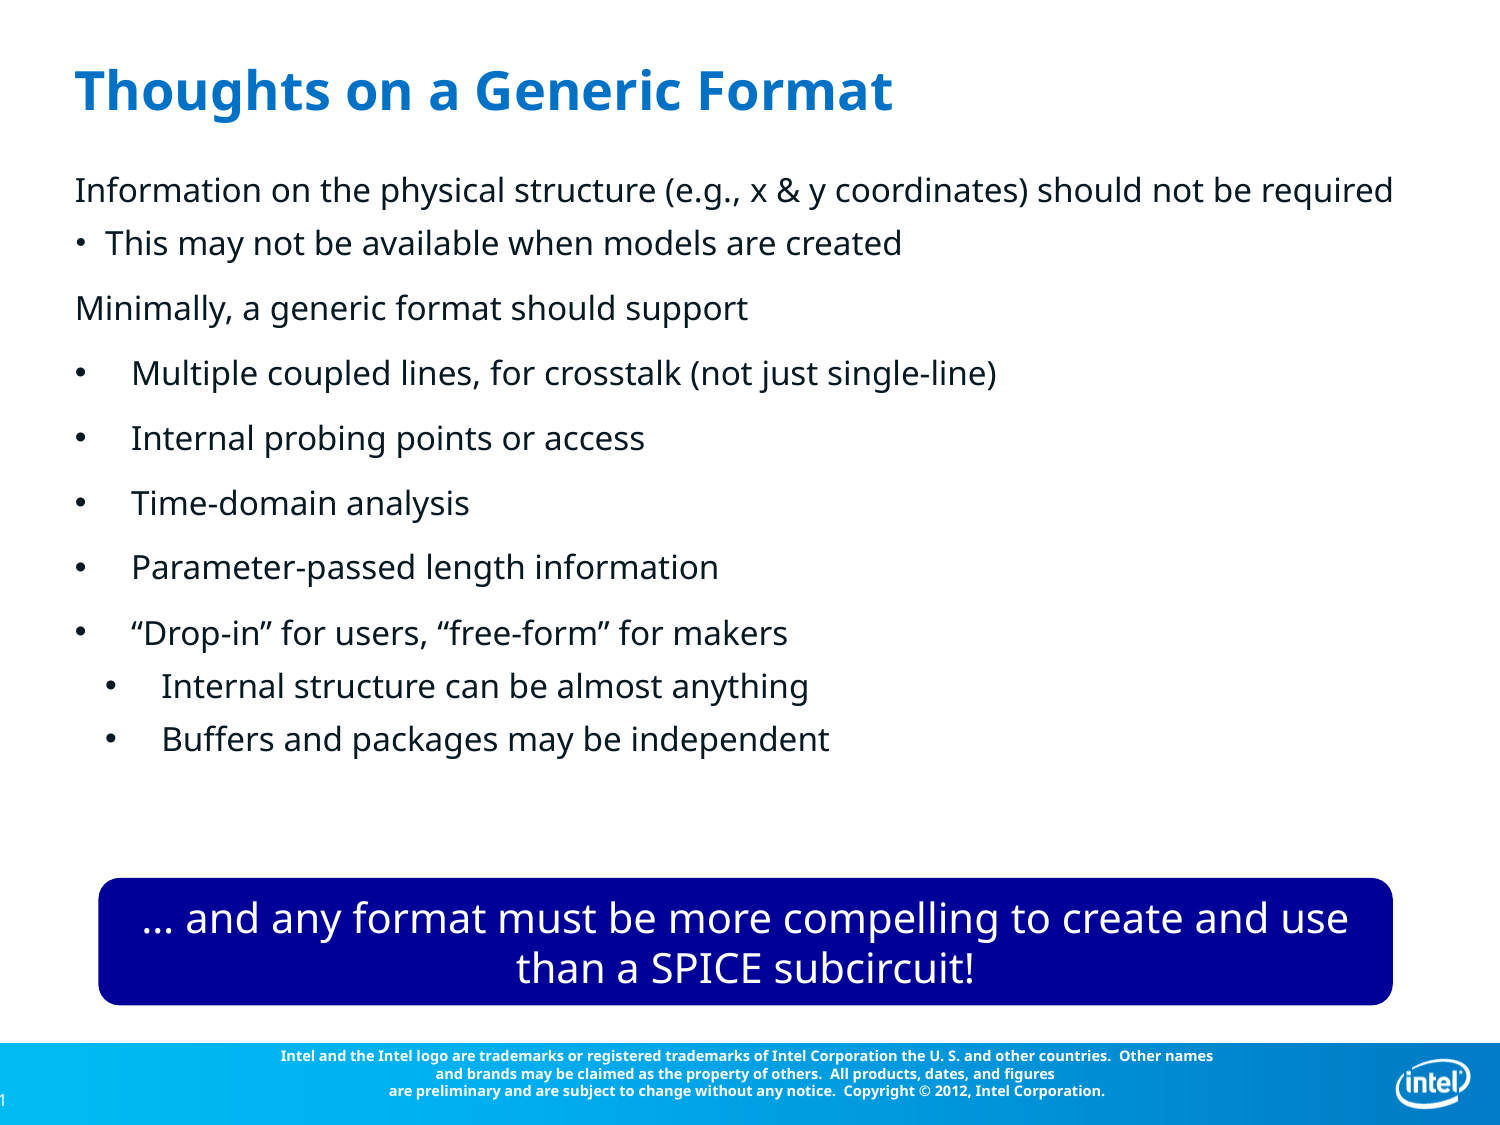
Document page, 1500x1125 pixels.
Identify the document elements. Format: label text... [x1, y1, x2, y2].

picture [1289, 1043, 1296, 1125]
title Thoughts on a Generic Format [74, 66, 1425, 168]
picture [1245, 1043, 1252, 1125]
list Information on the physical structure (e.g., x & y coordinates) should not be required This may not be available when models are created Minimally, a generic format should support Multiple coupled lines, for crosstalk (not just single-line) Internal probing points or access Time-domain analysis Parameter-passed length information “Drop-in” for users, “free-form” for makers Internal structure can be almost anything Buffers and packages may be independent [74, 168, 1425, 1001]
picture [1307, 1043, 1314, 1125]
text_box … and any format must be more compelling to create and use than a SPICE subcircuit! [98, 877, 1393, 1006]
picture [1324, 1043, 1500, 1125]
